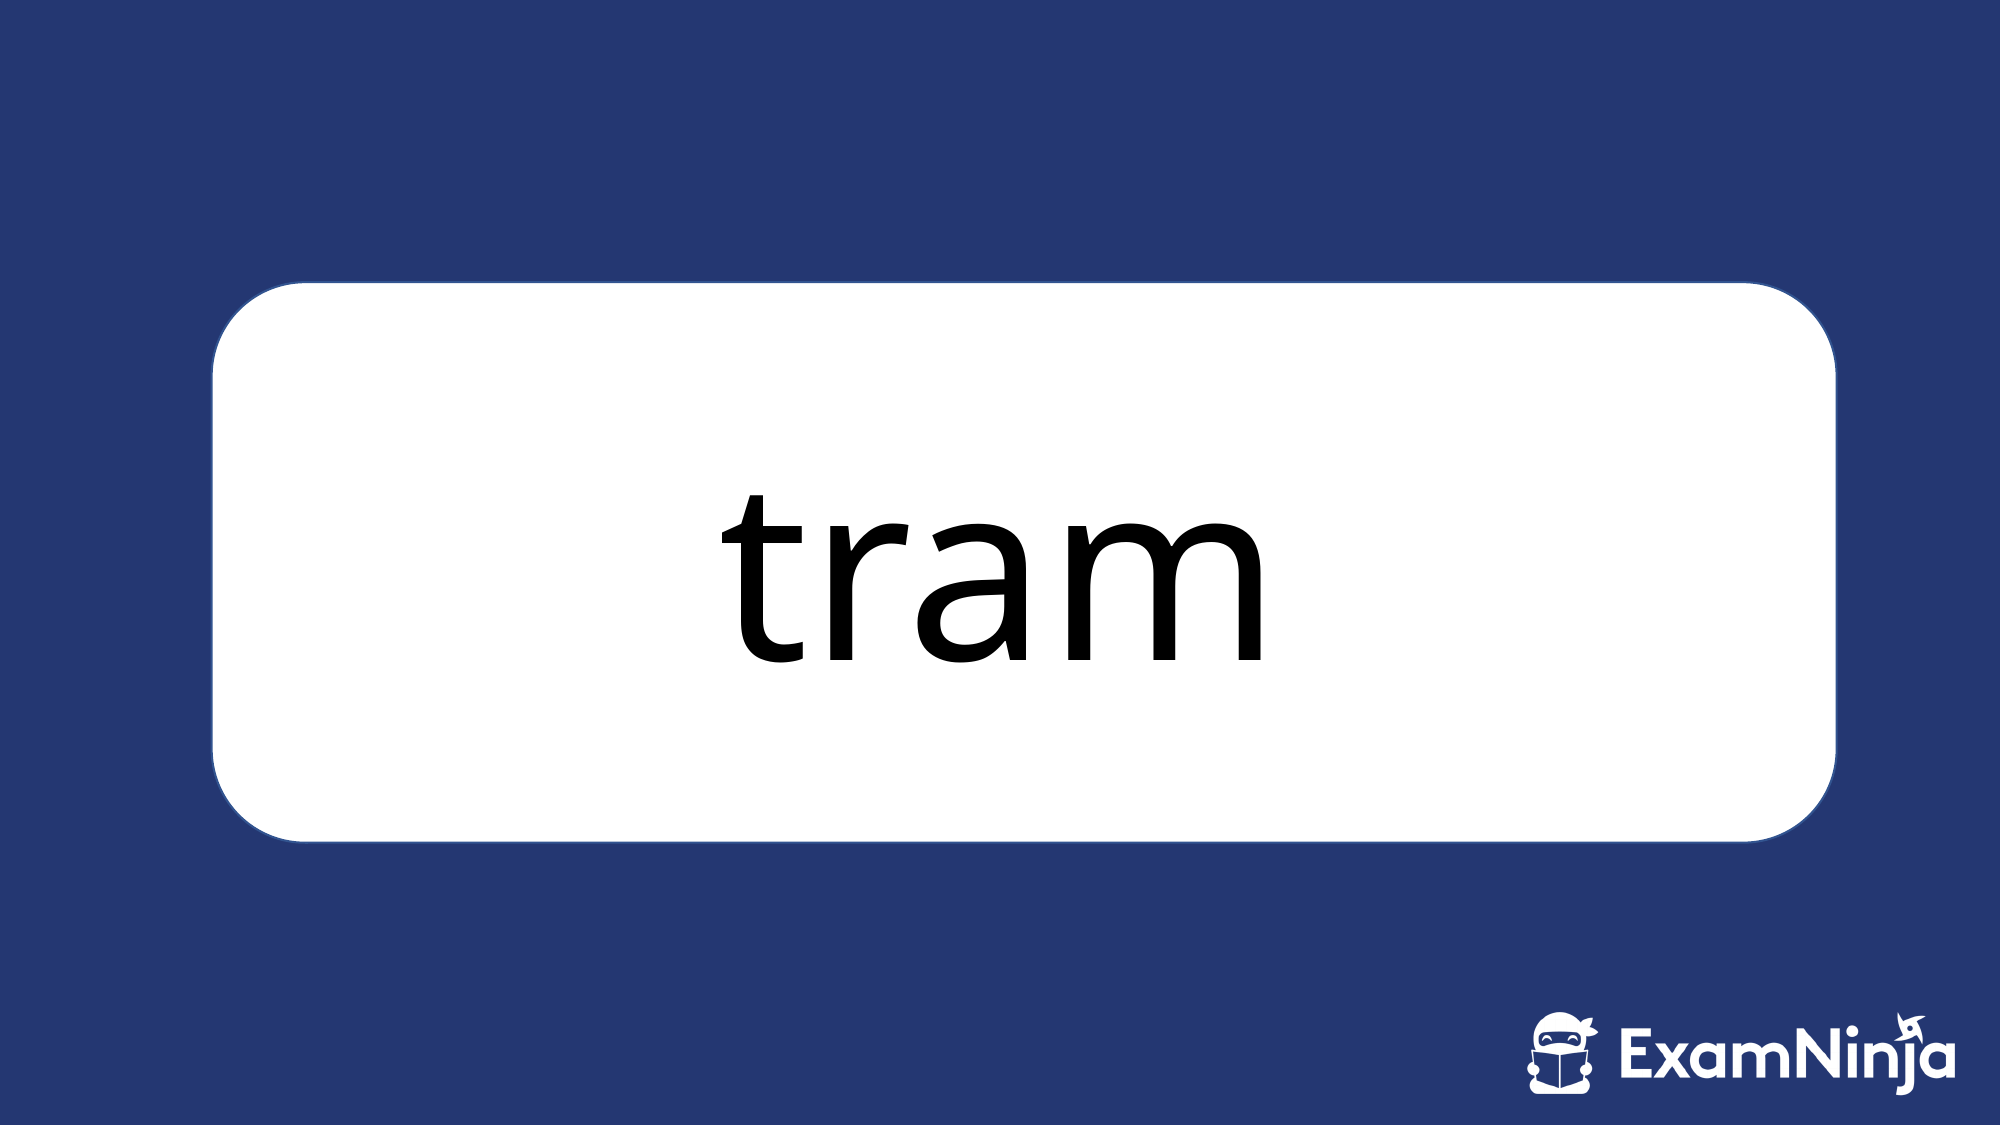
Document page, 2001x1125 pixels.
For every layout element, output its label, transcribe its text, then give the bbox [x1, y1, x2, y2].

text_box [210, 719, 1838, 844]
text_box tram [143, 403, 1857, 719]
text_box [210, 281, 1838, 403]
picture [1501, 1003, 1979, 1102]
